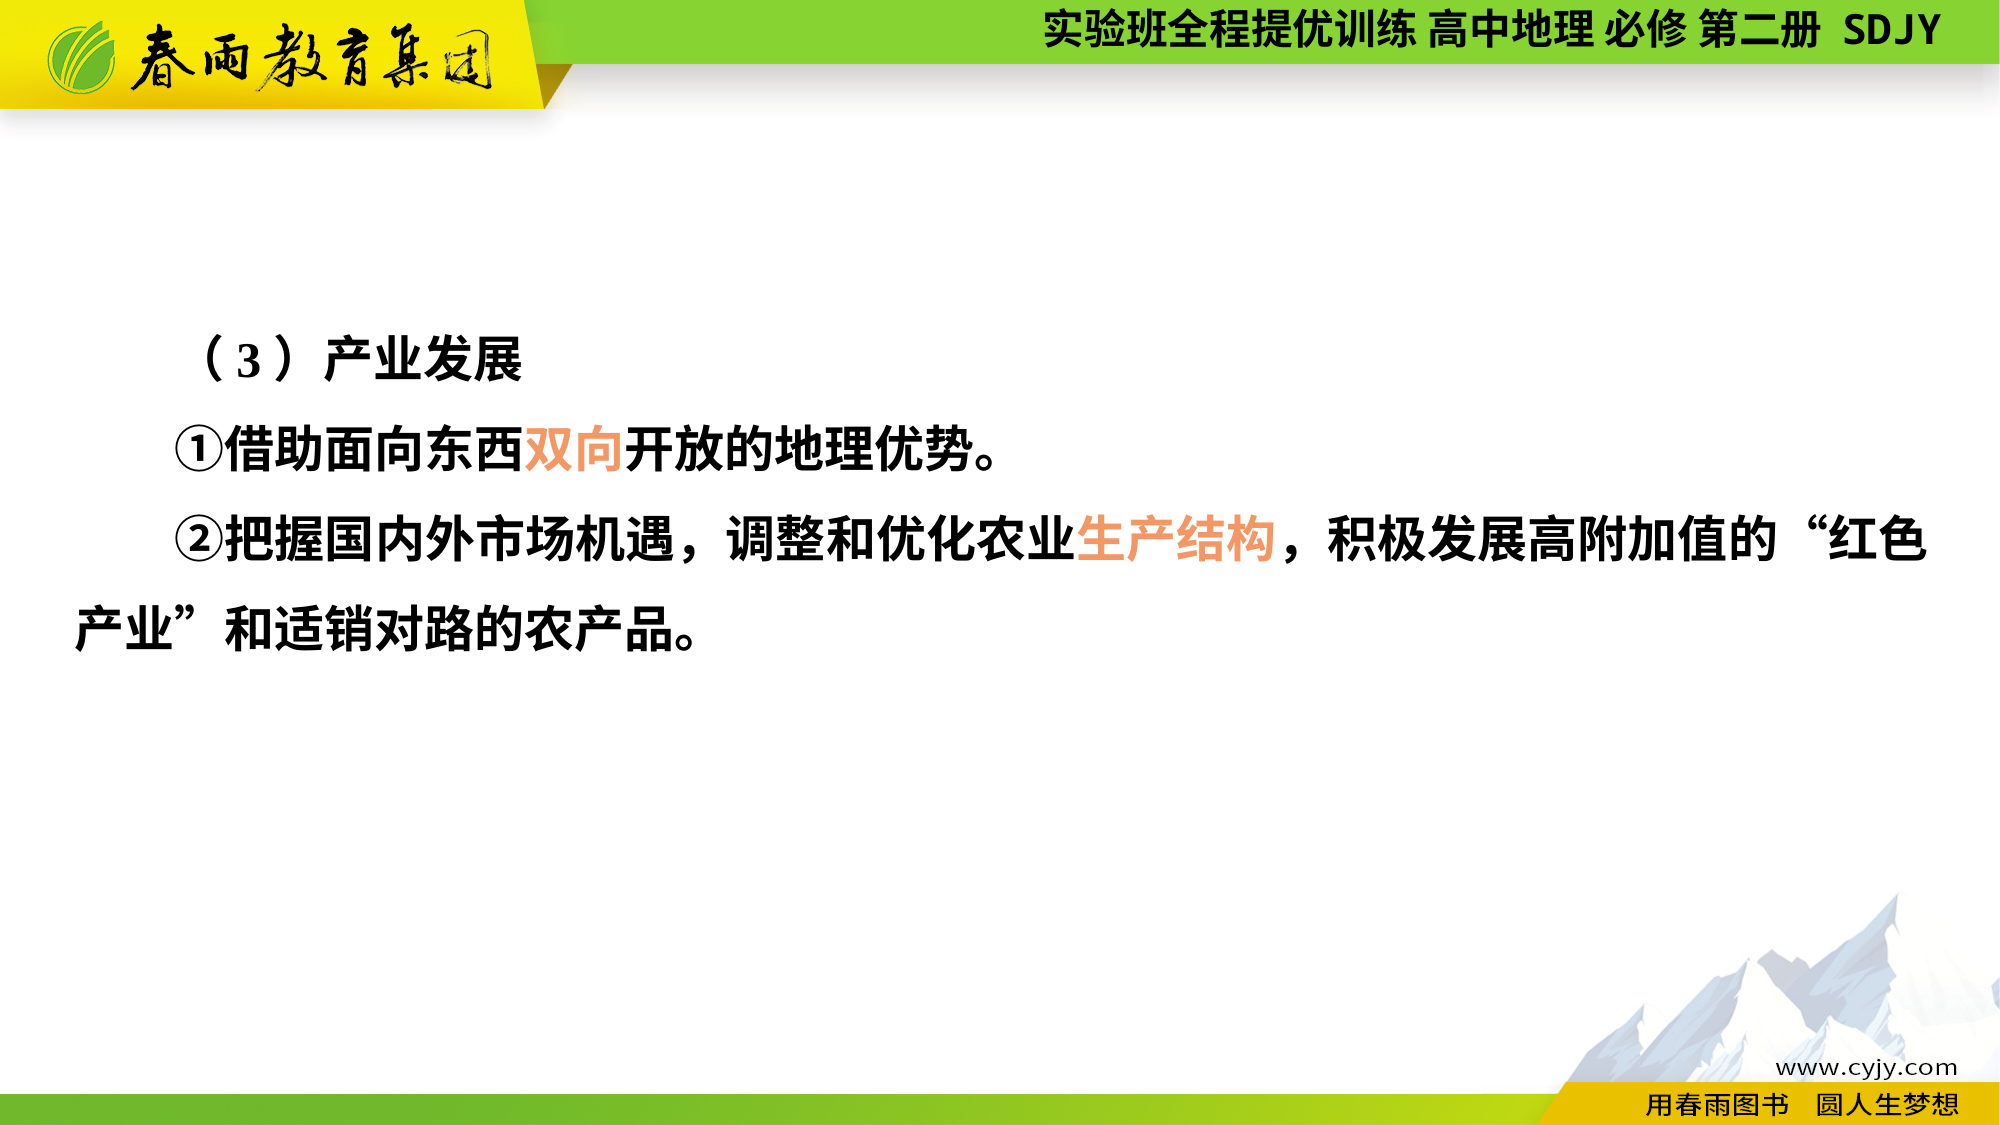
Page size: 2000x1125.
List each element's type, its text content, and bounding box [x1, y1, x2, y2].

picture [0, 0, 2000, 1125]
list （3）产业发展 ①借助面向东西双向开放的地理优势。 ②把握国内外市场机遇，调整和优化农业生产结构，积极发展高附加值的“红色产业”和适销对路的农产品。 [59, 289, 1944, 657]
